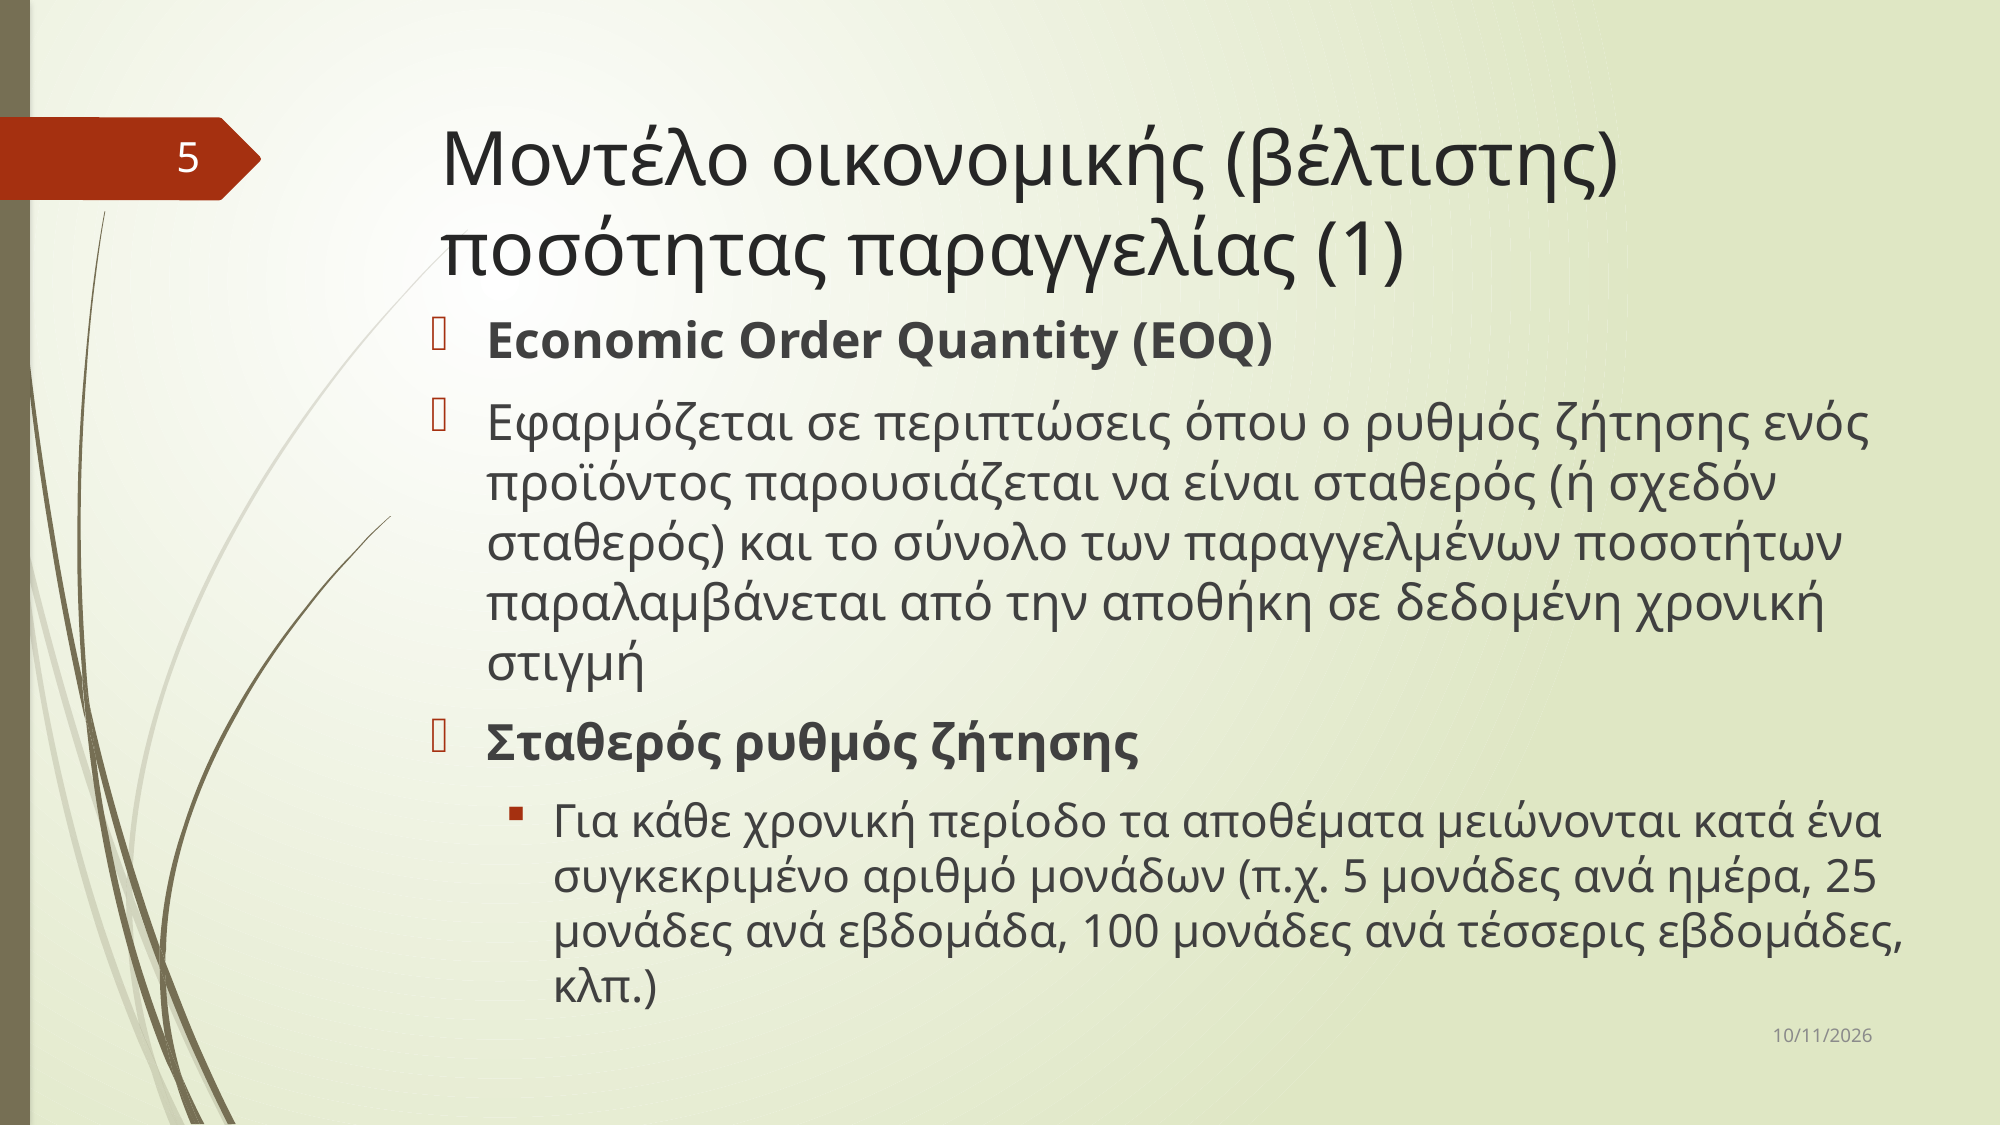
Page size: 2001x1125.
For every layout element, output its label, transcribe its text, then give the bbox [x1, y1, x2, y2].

list Economic Order Quantity (EOQ) Εφαρμόζεται σε περιπτώσεις όπου ο ρυθμός ζήτησης ενός προϊόντος παρουσιάζεται να είναι σταθερός (ή σχεδόν σταθερός) και το σύνολο των παραγγελμένων ποσοτήτων παραλαμβάνεται από την αποθήκη σε δεδομένη χρονική στιγμή Σταθερός ρυθμός ζήτησης Για κάθε χρονική περίοδο τα αποθέματα μειώνονται κατά ένα συγκεκριμένο αριθμό μονάδων (π.χ. 5 μονάδες ανά ημέρα, 25 μονάδες ανά εβδομάδα, 100 μονάδες ανά τέσσερις εβδομάδες, κλπ.) [415, 301, 2000, 1113]
slide_number 5 [87, 129, 216, 190]
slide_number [1699, 1005, 1888, 1067]
title Μοντέλο οικονομικής (βέλτιστης) ποσότητας παραγγελίας (1) [425, 102, 1888, 301]
